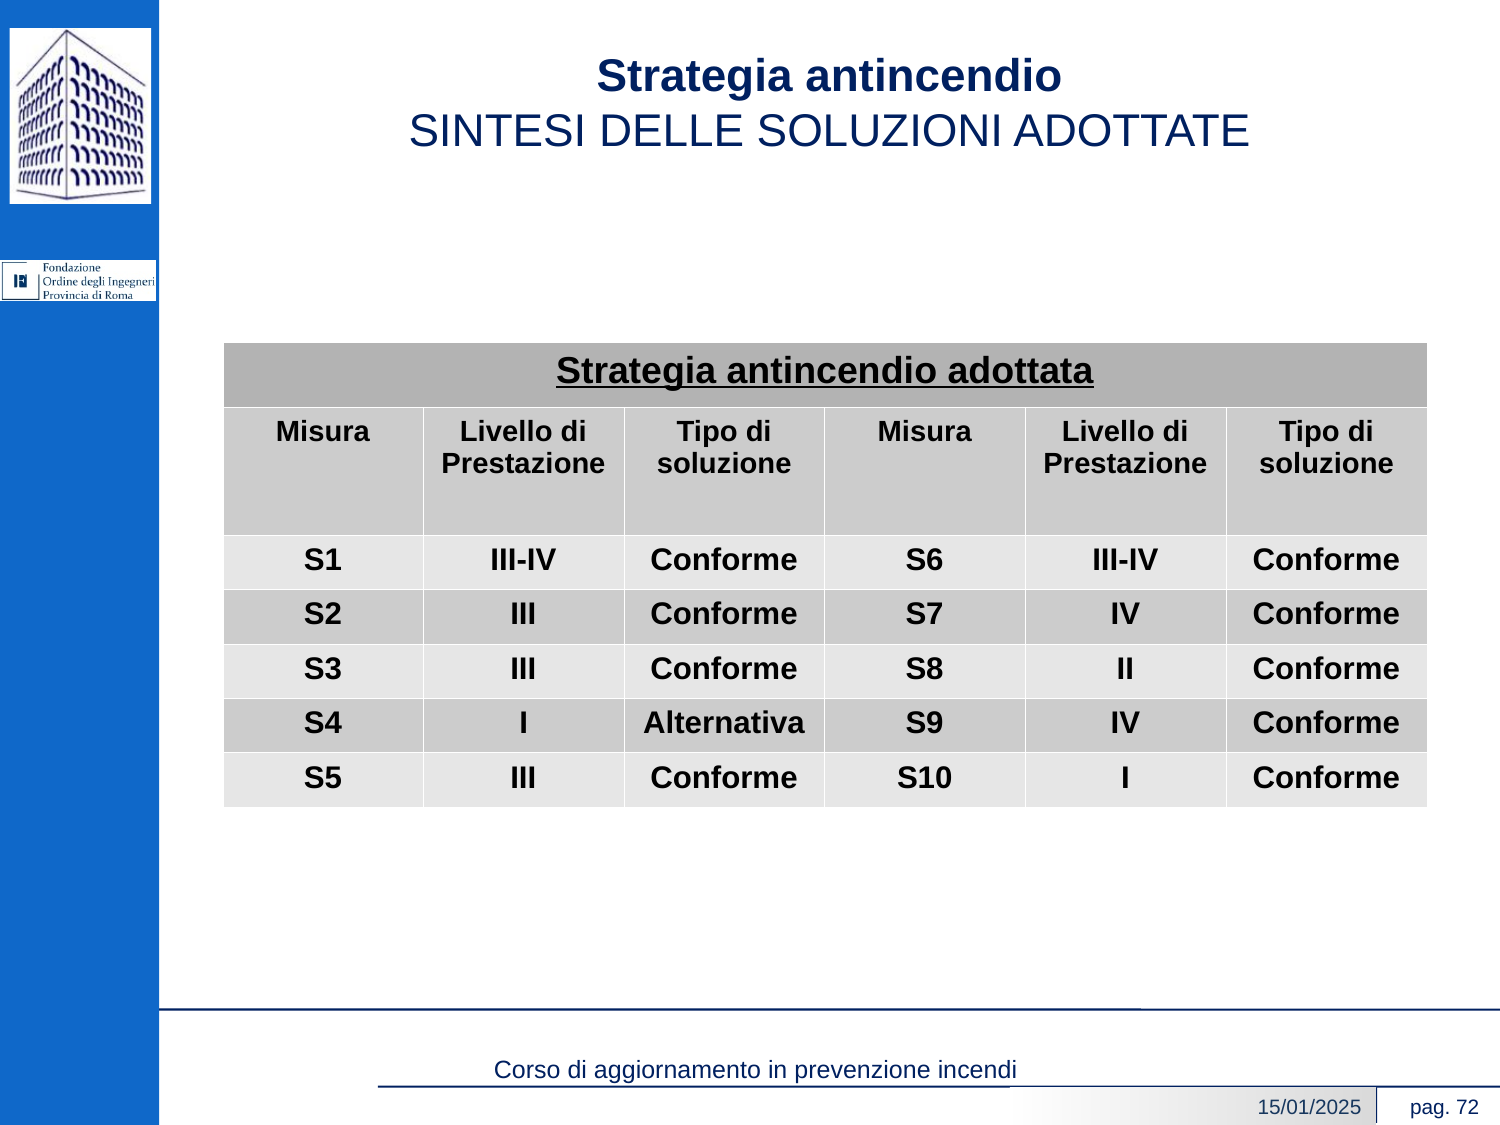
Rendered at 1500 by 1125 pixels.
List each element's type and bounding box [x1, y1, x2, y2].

text_box [0, 0, 1500, 1125]
